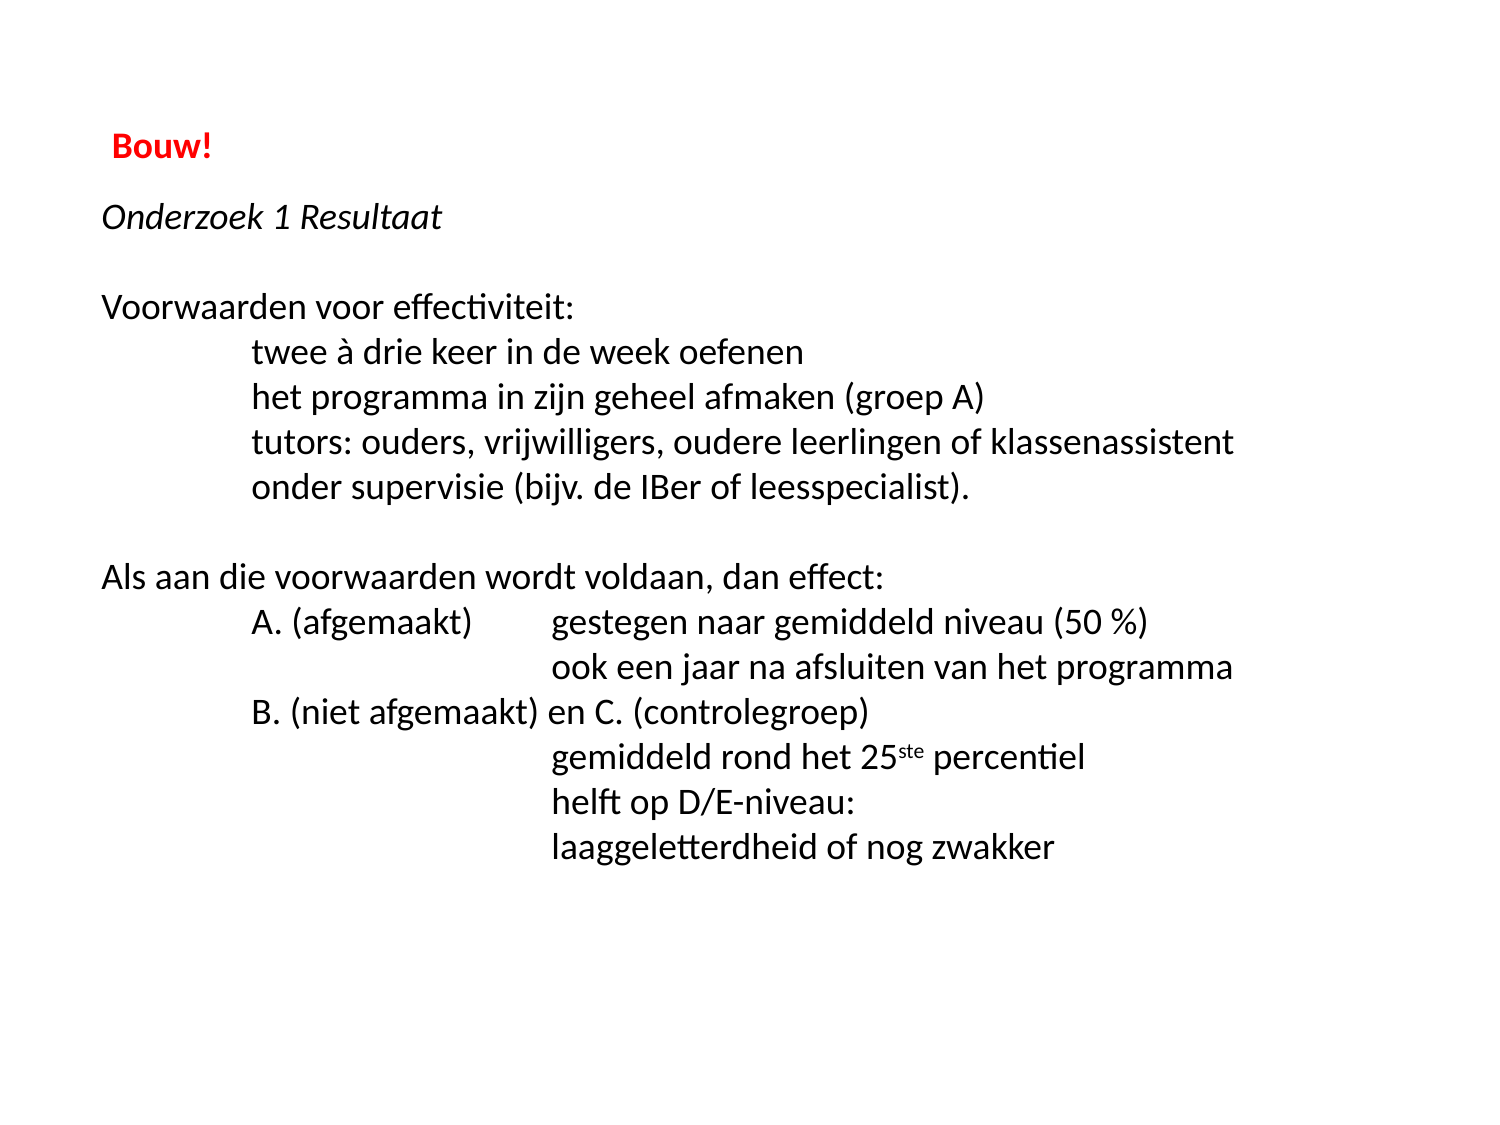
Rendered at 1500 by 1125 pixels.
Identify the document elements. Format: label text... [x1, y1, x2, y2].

text_box Bouw! [97, 113, 1409, 174]
text_box Onderzoek 1 Resultaat Voorwaarden voor effectiviteit: twee à drie keer in de week oefenen het programma in zijn geheel afmaken (groep A) tutors: ouders, vrijwilligers, oudere leerlingen of klassenassistent onder supervisie (bijv. de IBer of leesspecialist). Als aan die voorwaarden wordt voldaan, dan effect: A. (afgemaakt) gestegen naar gemiddeld niveau (50 %) ook een jaar na afsluiten van het programma B. (niet afgemaakt) en C. (controlegroep) gemiddeld rond het 25ste percentiel helft op D/E-niveau: laaggeletterdheid of nog zwakker [86, 184, 1398, 920]
